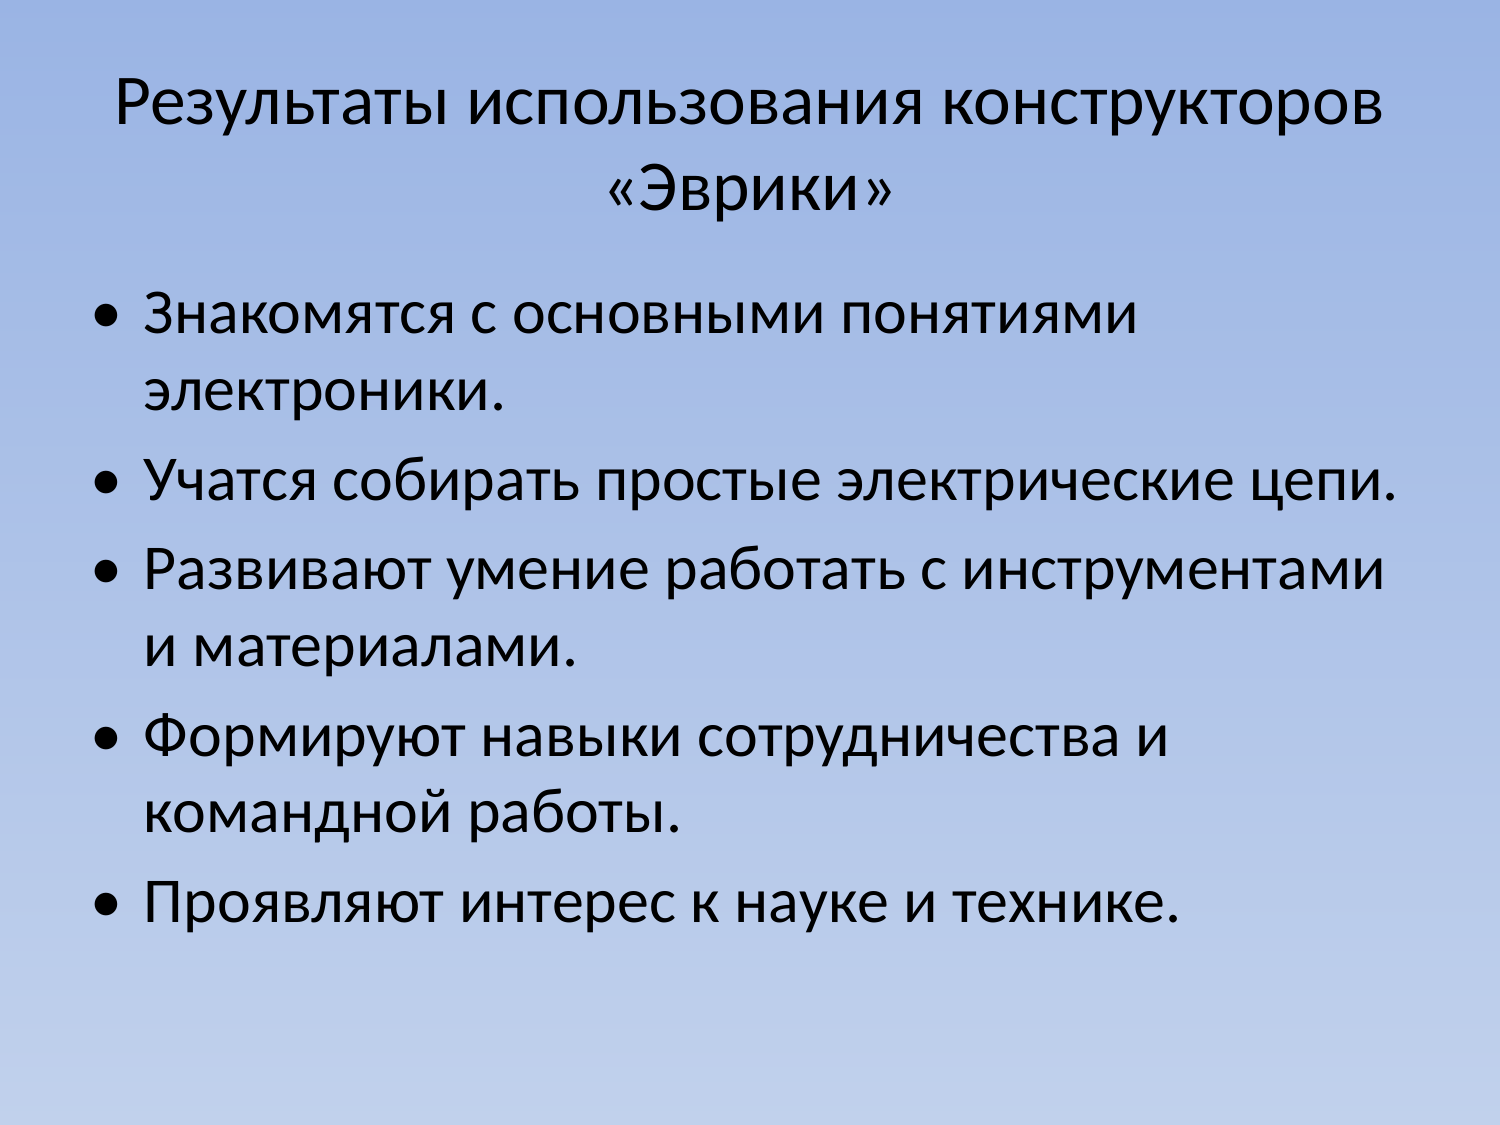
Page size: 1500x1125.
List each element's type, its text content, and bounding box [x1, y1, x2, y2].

list • Знакомятся с основными понятиями электроники. • Учатся собирать простые электрические цепи. • Развивают умение работать с инструментами и материалами. • Формируют навыки сотрудничества и командной работы. • Проявляют интерес к науке и технике. [75, 262, 1425, 1005]
title Результаты использования конструкторов «Эврики» [75, 45, 1425, 233]
